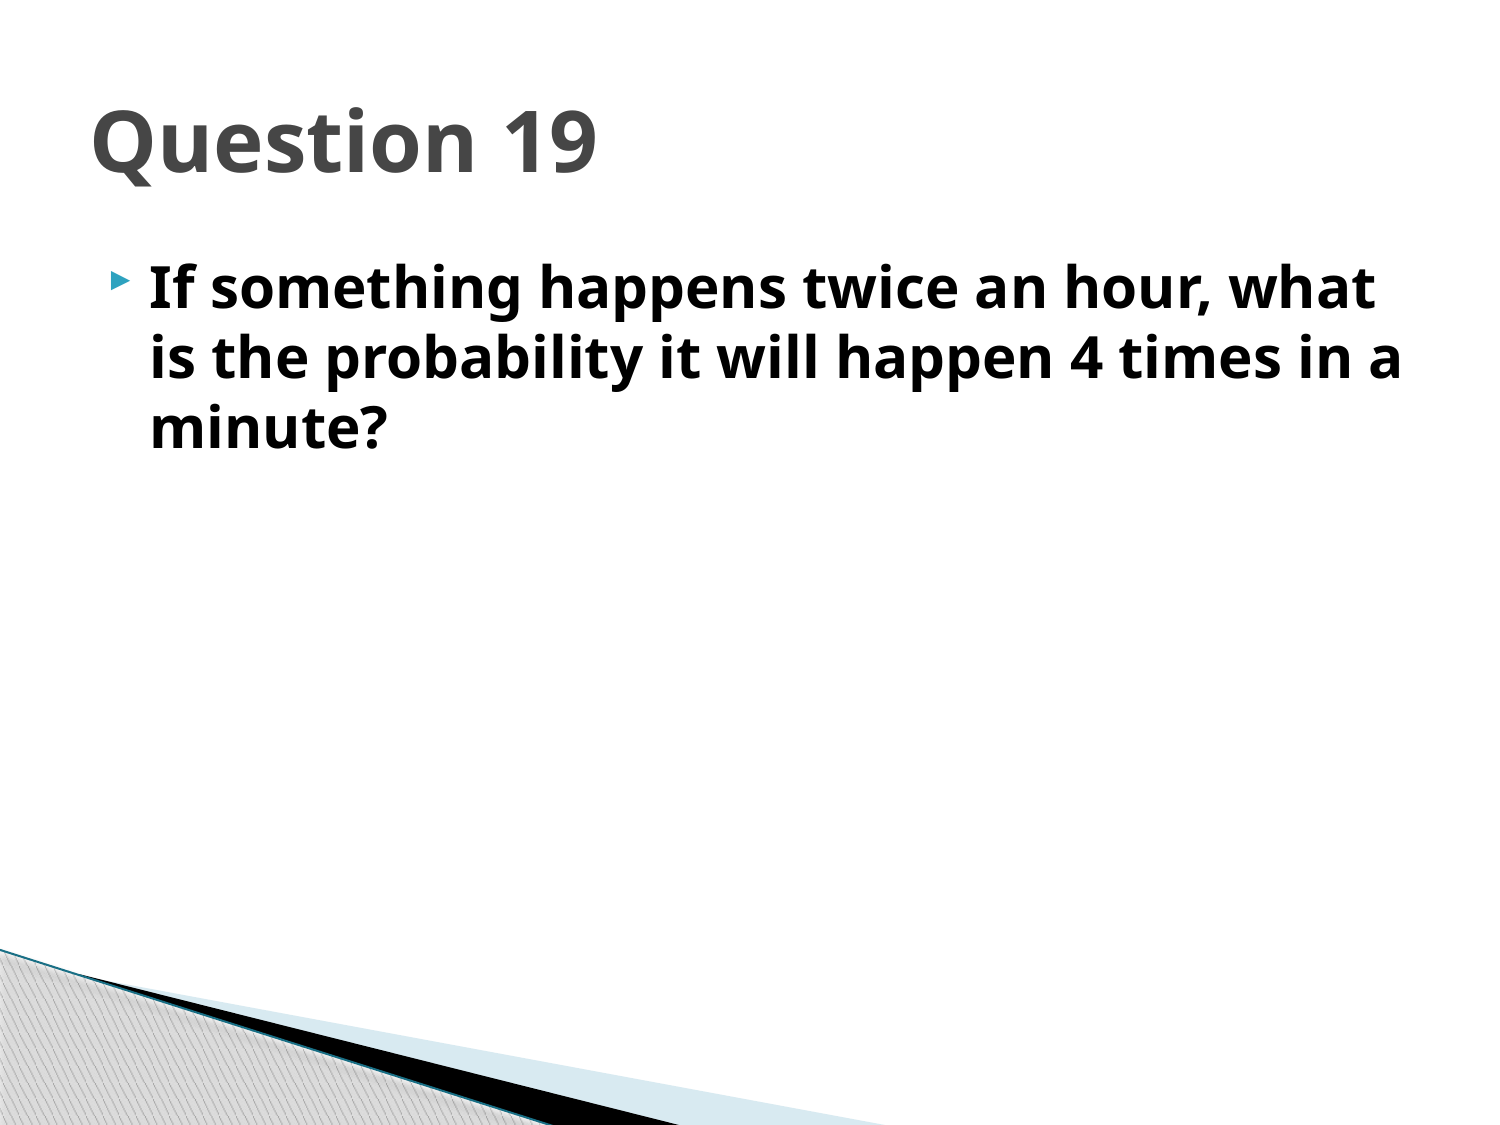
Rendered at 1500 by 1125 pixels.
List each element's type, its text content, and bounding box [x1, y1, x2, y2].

list If something happens twice an hour, what is the probability it will happen 4 times in a minute? [75, 243, 1425, 986]
title Question 19 [75, 45, 1425, 233]
